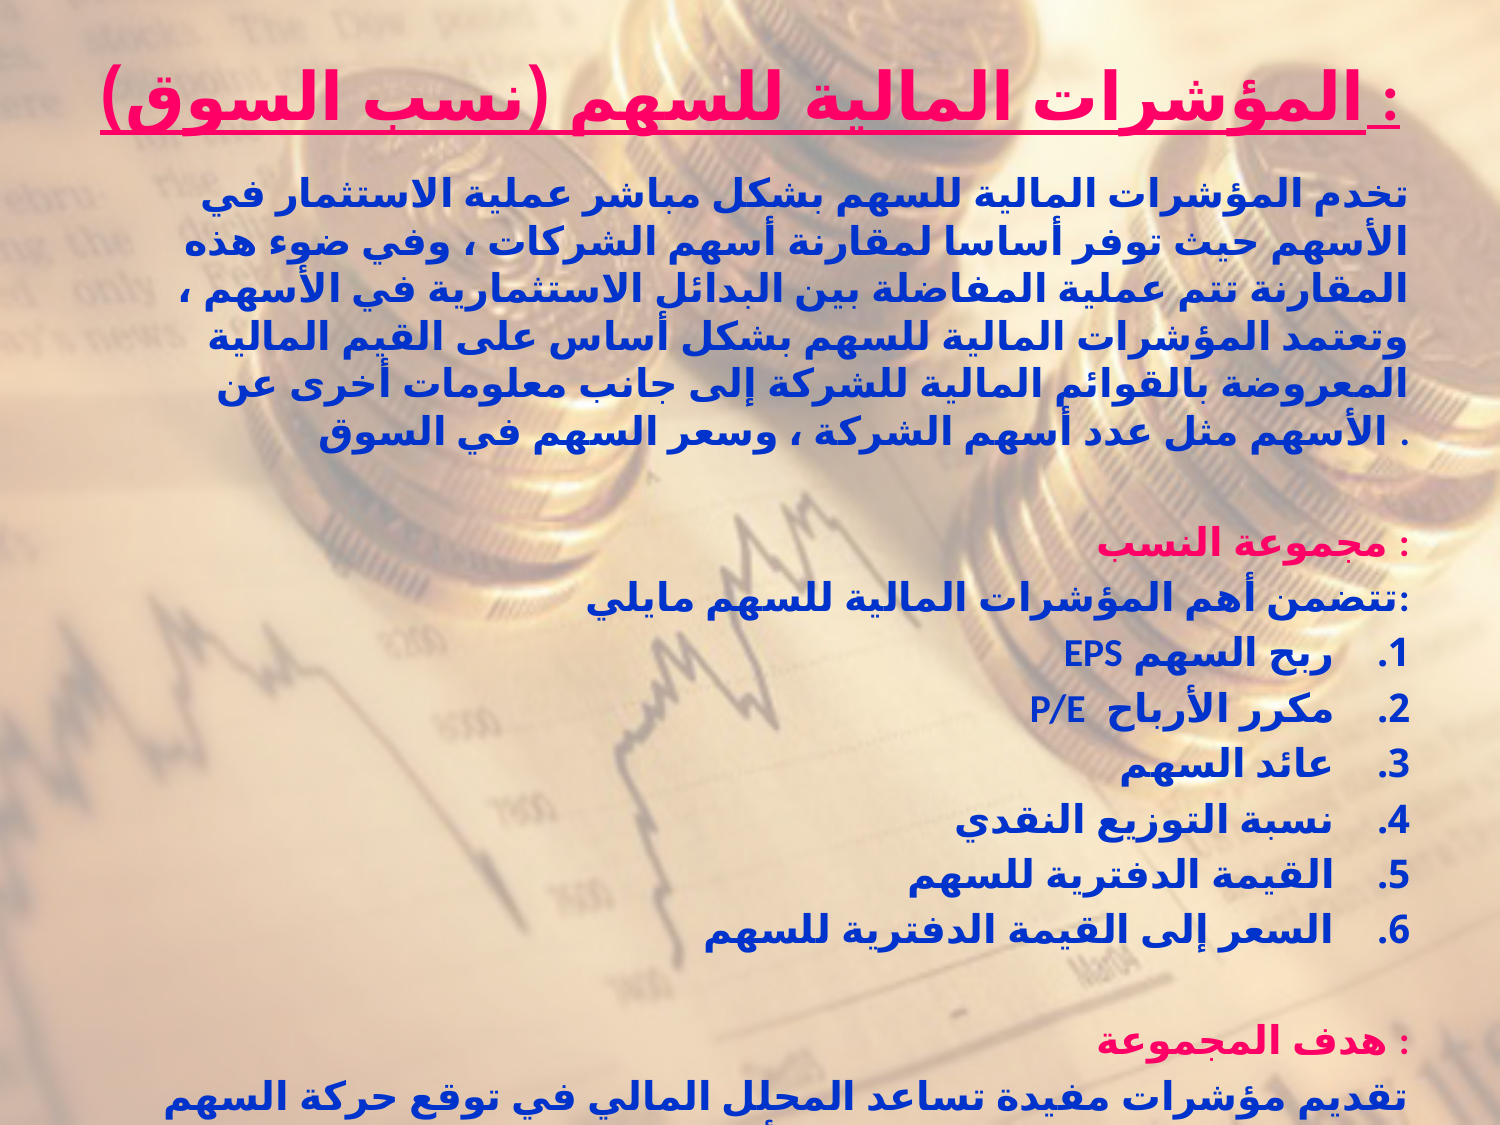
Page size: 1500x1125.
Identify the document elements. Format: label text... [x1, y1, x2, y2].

title المؤشرات المالية للسهم (نسب السوق) : [75, 0, 1425, 148]
list تخدم المؤشرات المالية للسهم بشكل مباشر عملية الاستثمار في الأسهم حيث توفر أساسا لمقارنة أسهم الشركات ، وفي ضوء هذه المقارنة تتم عملية المفاضلة بين البدائل الاستثمارية في الأسهم ، وتعتمد المؤشرات المالية للسهم بشكل أساس على القيم المالية المعروضة بالقوائم المالية للشركة إلى جانب معلومات أخرى عن الأسهم مثل عدد أسهم الشركة ، وسعر السهم في السوق . مجموعة النسب : تتضمن أهم المؤشرات المالية للسهم مايلي: ربح السهم EPS مكرر الأرباح P/E عائد السهم نسبة التوزيع النقدي القيمة الدفترية للسهم السعر إلى القيمة الدفترية للسهم هدف المجموعة : تقديم مؤشرات مفيدة تساعد المحلل المالي في توقع حركة السهم المستقبلية وتساعد في مقارنة الأوراق المالية المختلفة. [75, 160, 1425, 904]
